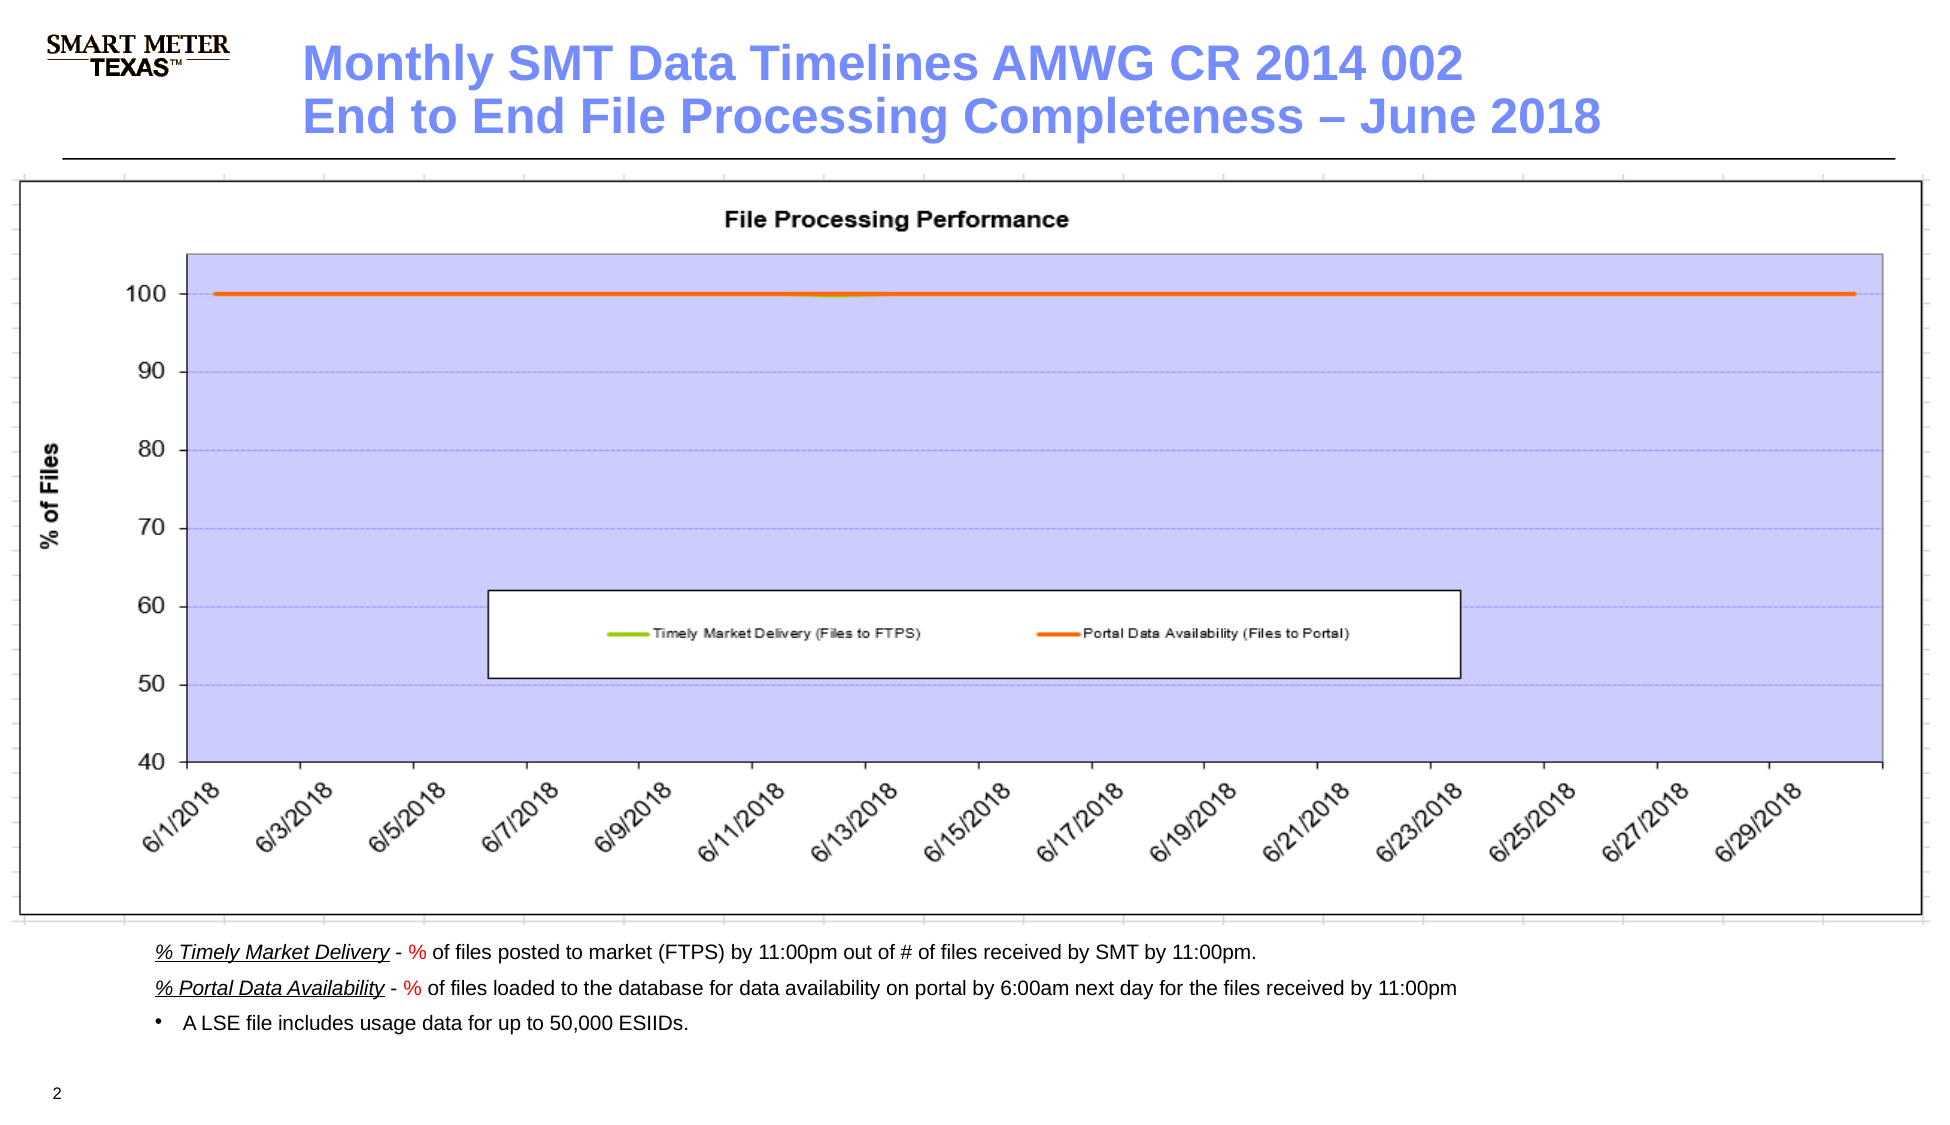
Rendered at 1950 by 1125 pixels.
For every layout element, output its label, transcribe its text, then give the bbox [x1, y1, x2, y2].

text_box 2 [32, 1066, 248, 1120]
picture [12, 174, 1930, 926]
text_box % Timely Market Delivery - % of files posted to market (FTPS) by 11:00pm out of # of files received by SMT by 11:00pm. % Portal Data Availability - % of files loaded to the database for data availability on portal by 6:00am next day for the files received by 11:00pm A LSE file includes usage data for up to 50,000 ESIIDs. [140, 936, 1888, 1042]
title Monthly SMT Data Timelines AMWG CR 2014 002 End to End File Processing Completeness – June 2018 [287, 49, 1863, 133]
slide_number 2 [37, 1074, 116, 1106]
picture [33, 24, 238, 84]
